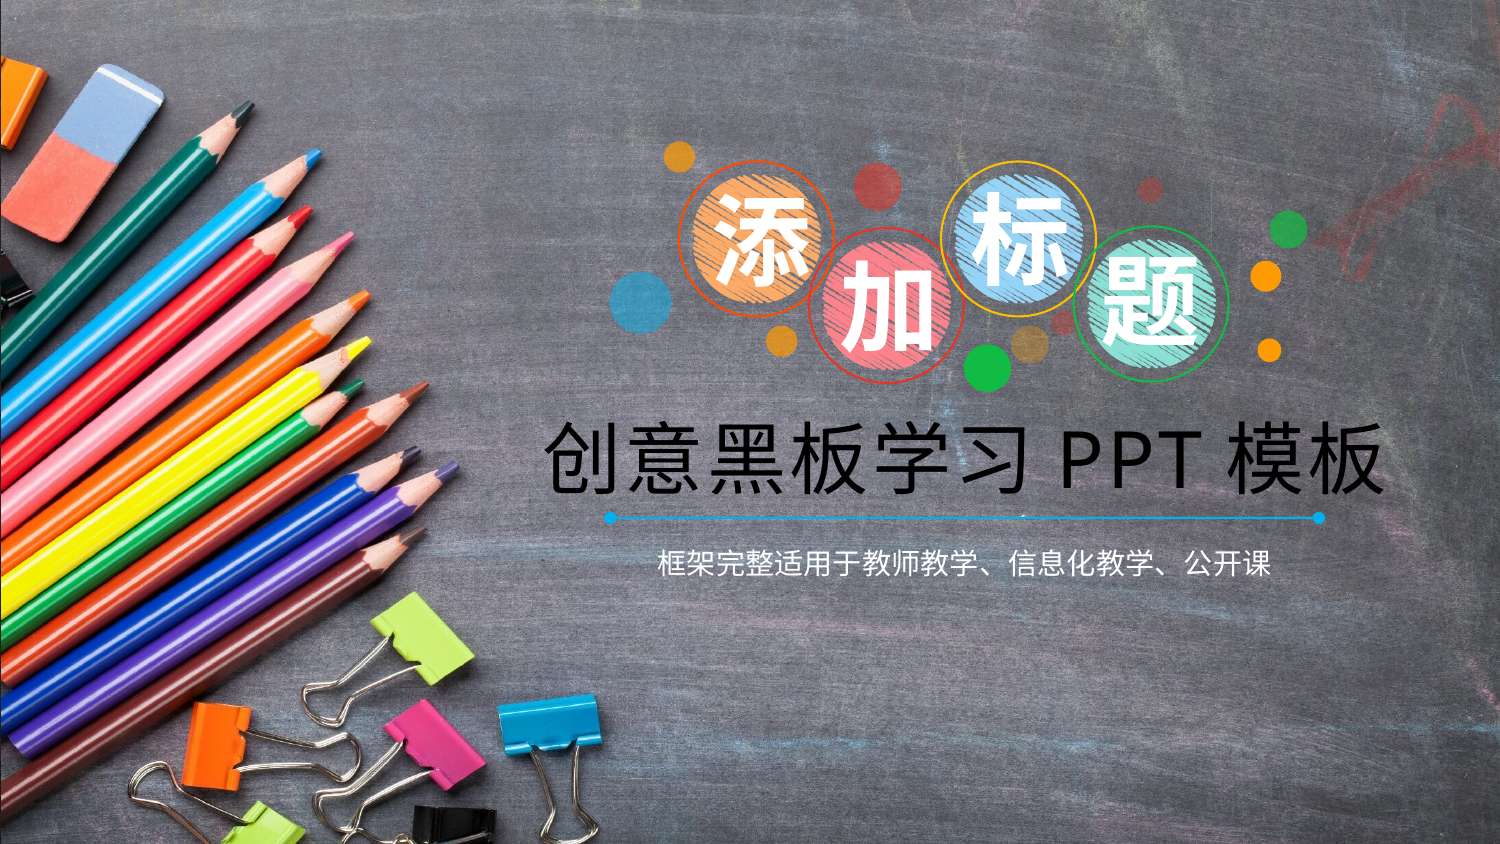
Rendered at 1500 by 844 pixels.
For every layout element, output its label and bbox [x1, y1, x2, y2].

text_box [941, 161, 1096, 317]
text_box [678, 161, 834, 317]
text_box [808, 227, 964, 383]
picture [0, 0, 1500, 844]
text_box [1073, 226, 1229, 382]
